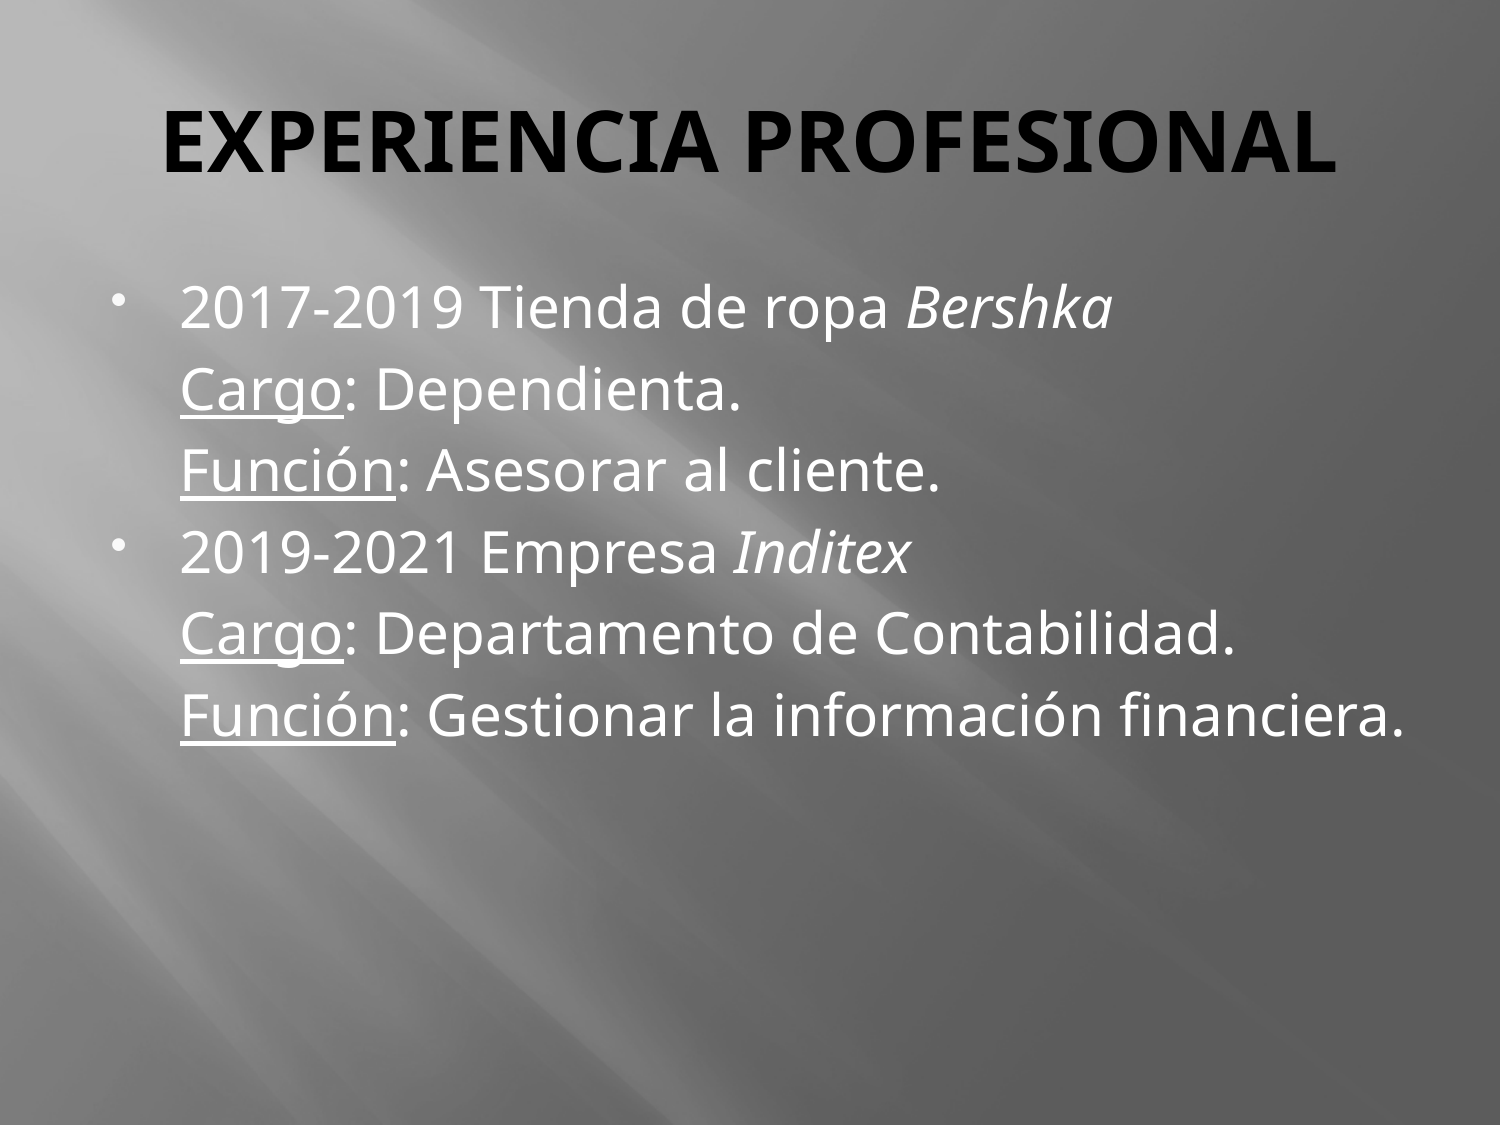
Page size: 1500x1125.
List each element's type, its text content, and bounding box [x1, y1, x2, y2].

list 2017-2019 Tienda de ropa Bershka Cargo: Dependienta. Función: Asesorar al cliente. 2019-2021 Empresa Inditex Cargo: Departamento de Contabilidad. Función: Gestionar la información financiera. [75, 262, 1425, 1035]
title EXPERIENCIA PROFESIONAL [75, 45, 1425, 233]
